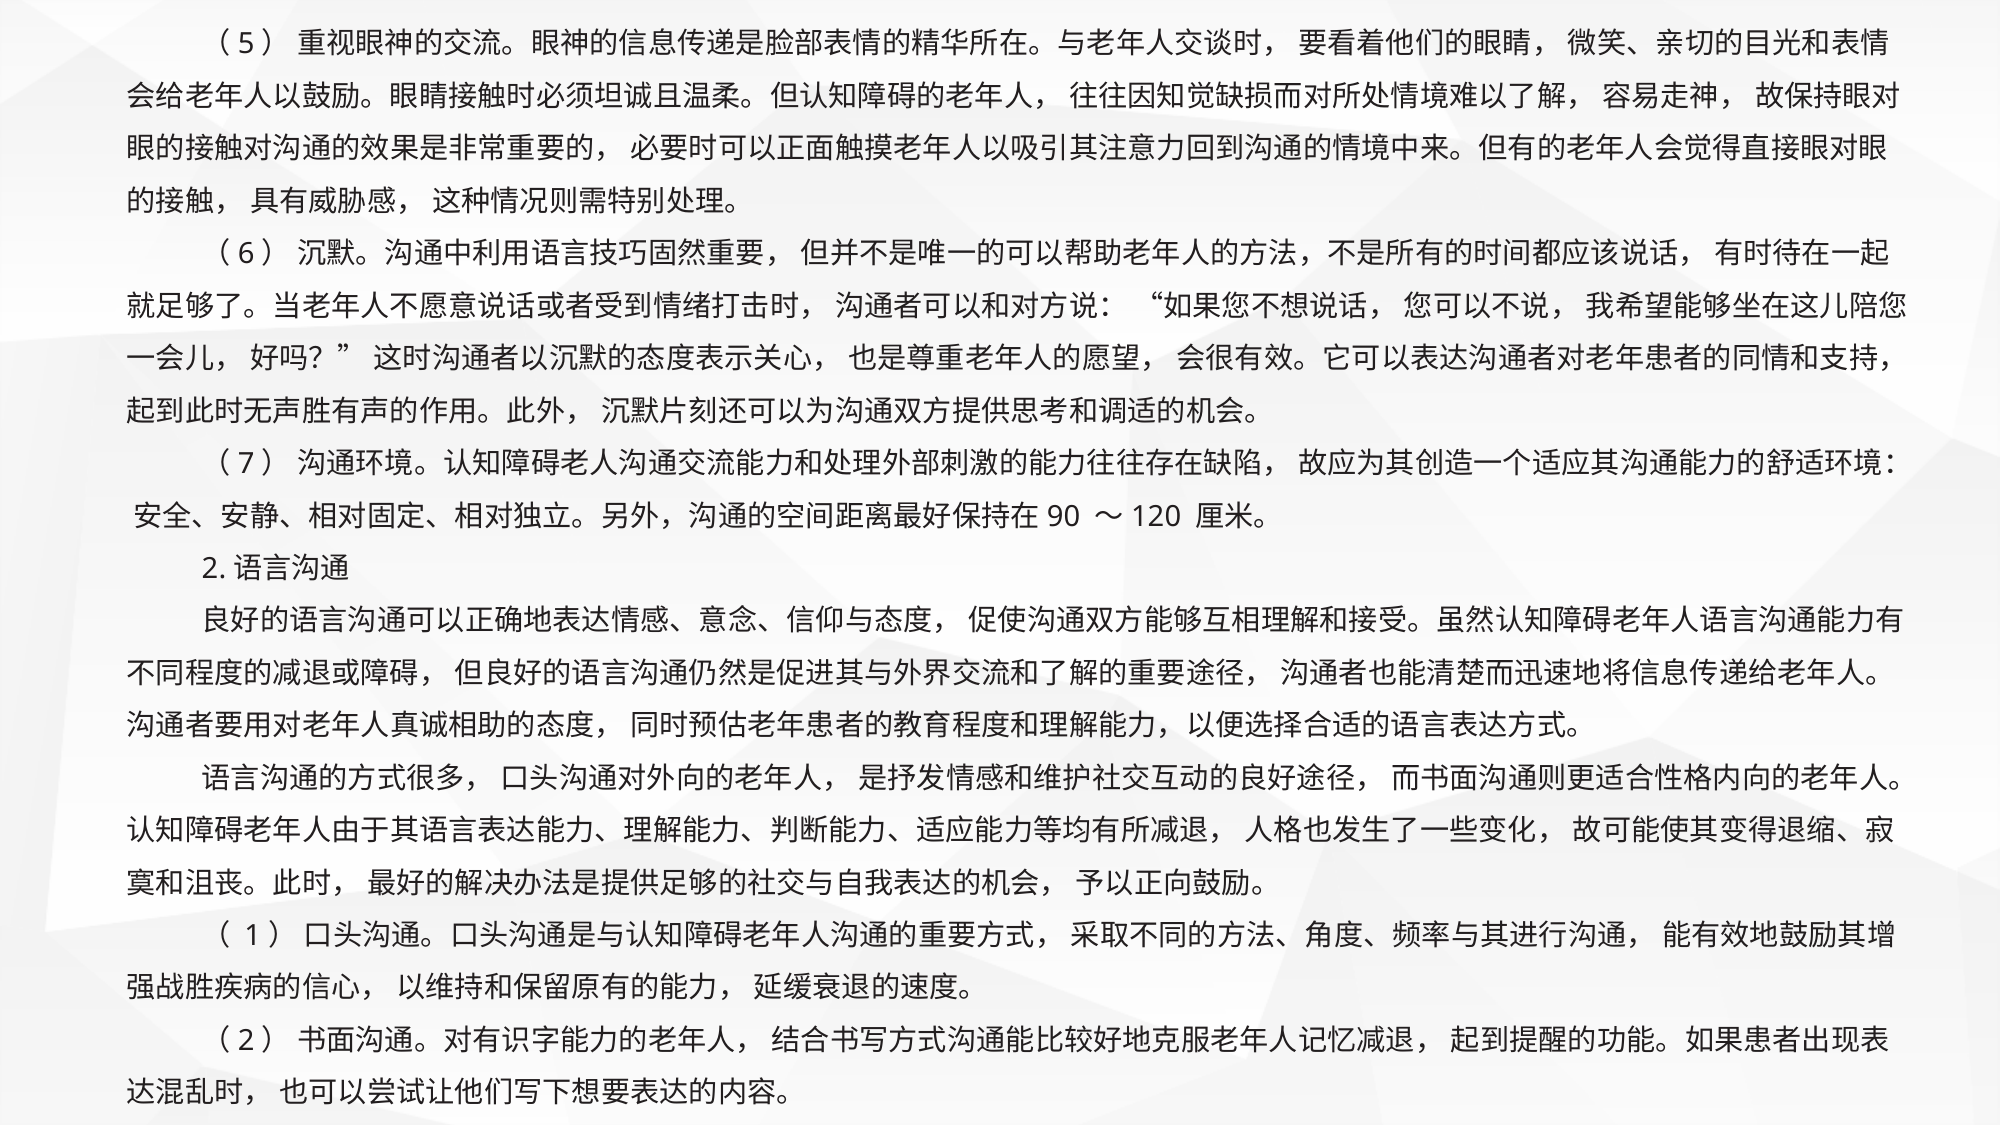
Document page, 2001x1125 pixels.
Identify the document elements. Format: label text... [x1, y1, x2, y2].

text_box （5） 重视眼神的交流。眼神的信息传递是脸部表情的精华所在。与老年人交谈时， 要看着他们的眼睛， 微笑、亲切的目光和表情会给老年人以鼓励。眼睛接触时必须坦诚且温柔。但认知障碍的老年人， 往往因知觉缺损而对所处情境难以了解， 容易走神， 故保持眼对眼的接触对沟通的效果是非常重要的， 必要时可以正面触摸老年人以吸引其注意力回到沟通的情境中来。但有的老年人会觉得直接眼对眼的接触， 具有威胁感， 这种情况则需特别处理。 （6） 沉默。沟通中利用语言技巧固然重要， 但并不是唯一的可以帮助老年人的方法，不是所有的时间都应该说话， 有时待在一起就足够了。当老年人不愿意说话或者受到情绪打击时， 沟通者可以和对方说： “如果您不想说话， 您可以不说， 我希望能够坐在这儿陪您一会儿， 好吗？” 这时沟通者以沉默的态度表示关心， 也是尊重老年人的愿望， 会很有效。它可以表达沟通者对老年患者的同情和支持， 起到此时无声胜有声的作用。此外， 沉默片刻还可以为沟通双方提供思考和调适的机会。 （7） 沟通环境。认知障碍老人沟通交流能力和处理外部刺激的能力往往存在缺陷， 故应为其创造一个适应其沟通能力的舒适环境： 安全、安静、相对固定、相对独立。另外，沟通的空间距离最好保持在90 ～120 厘米。 2.语言沟通 良好的语言沟通可以正确地表达情感、意念、信仰与态度， 促使沟通双方能够互相理解和接受。虽然认知障碍老年人语言沟通能力有不同程度的减退或障碍， 但良好的语言沟通仍然是促进其与外界交流和了解的重要途径， 沟通者也能清楚而迅速地将信息传递给老年人。沟通者要用对老年人真诚相助的态度， 同时预估老年患者的教育程度和理解能力，以便选择合适的语言表达方式。 语言沟通的方式很多， 口头沟通对外向的老年人， 是抒发情感和维护社交互动的良好途径， 而书面沟通则更适合性格内向的老年人。认知障碍老年人由于其语言表达能力、理解能力、判断能力、适应能力等均有所减退， 人格也发生了一些变化， 故可能使其变得退缩、寂寞和沮丧。此时， 最好的解决办法是提供足够的社交与自我表达的机会， 予以正向鼓励。 （ 1） 口头沟通。口头沟通是与认知障碍老年人沟通的重要方式， 采取不同的方法、角度、频率与其进行沟通， 能有效地鼓励其增强战胜疾病的信心， 以维持和保留原有的能力， 延缓衰退的速度。 （2） 书面沟通。对有识字能力的老年人， 结合书写方式沟通能比较好地克服老年人记忆减退， 起到提醒的功能。如果患者出现表达混乱时， 也可以尝试让他们写下想要表达的内容。 [111, 0, 1926, 1116]
picture [0, 0, 2000, 1125]
